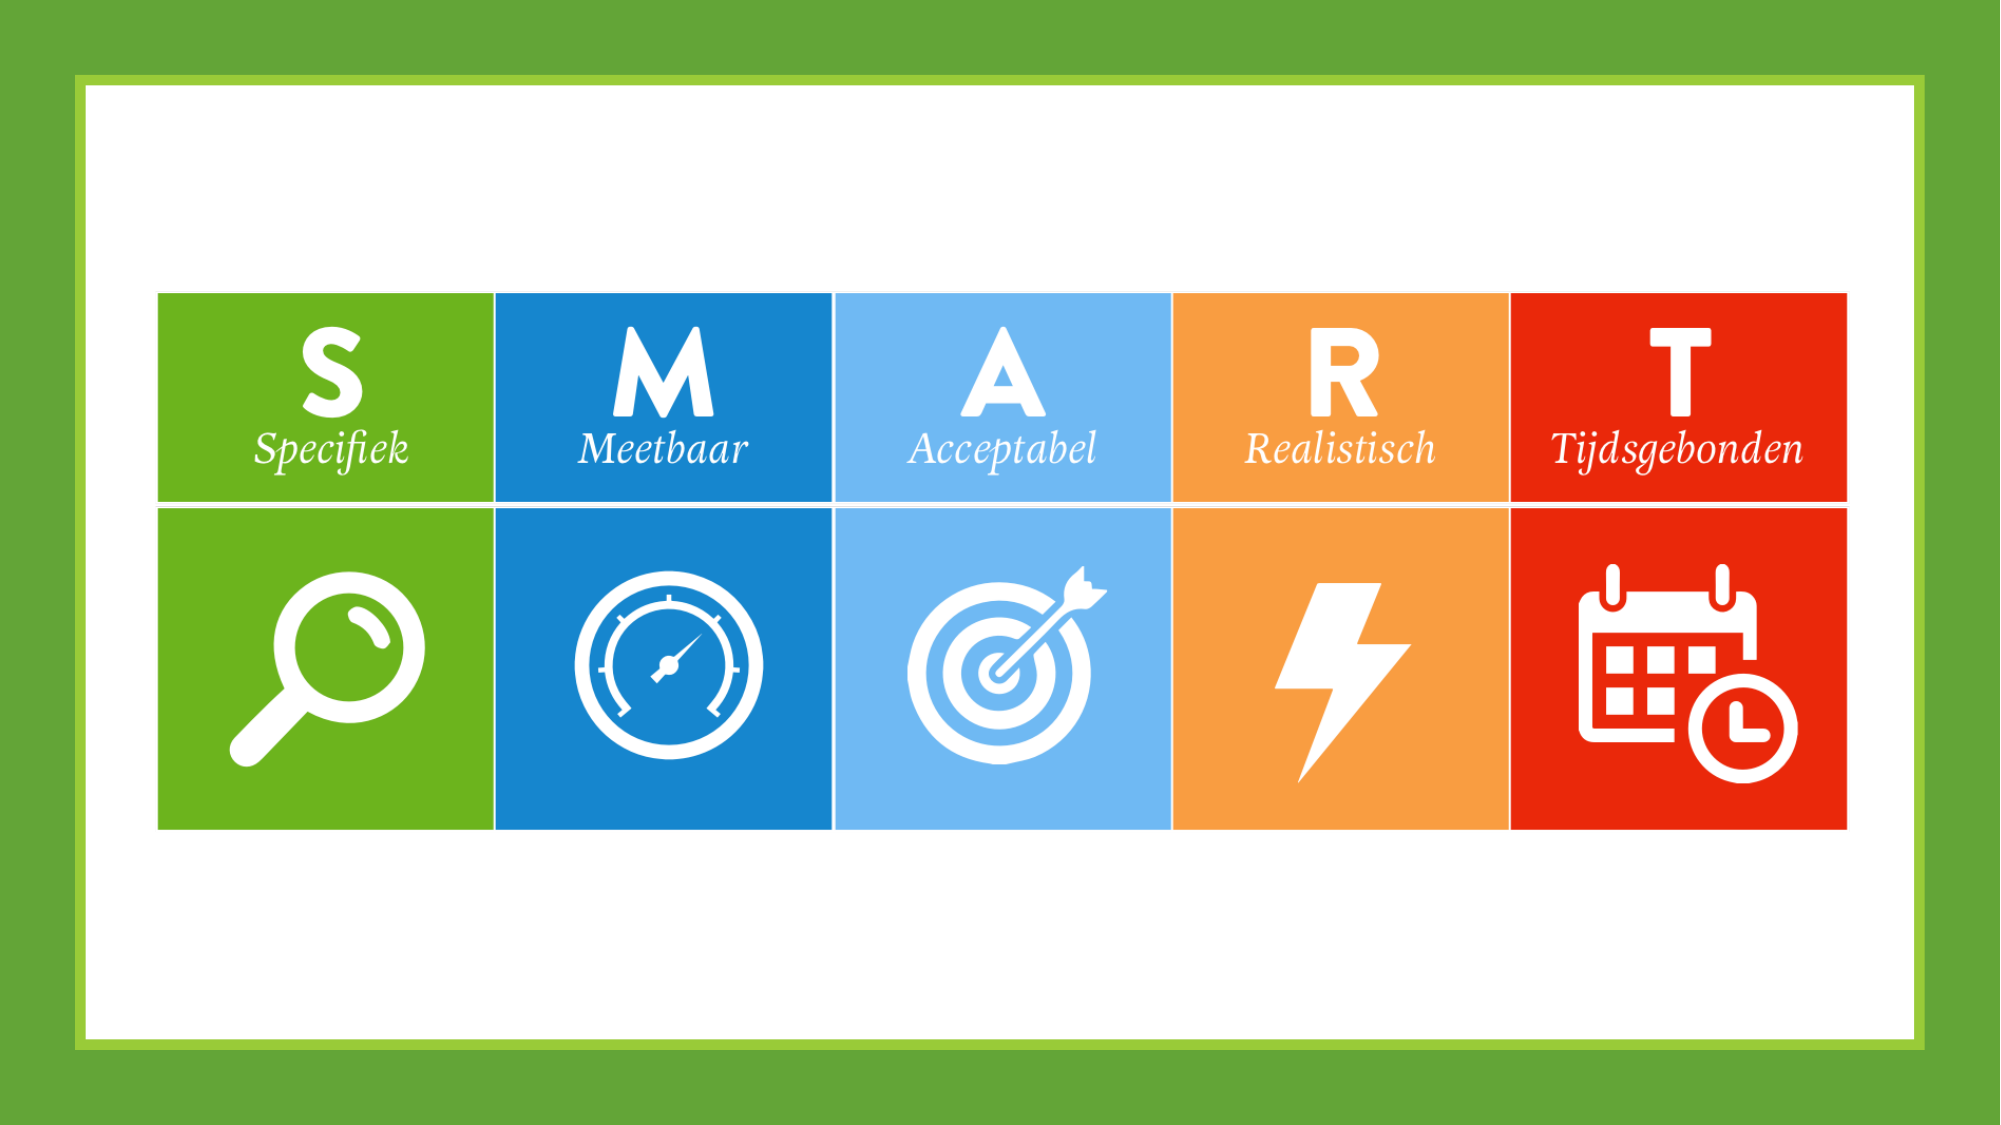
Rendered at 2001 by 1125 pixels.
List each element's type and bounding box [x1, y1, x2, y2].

text_box [74, 74, 1926, 1051]
text_box [0, 0, 2000, 1125]
text_box [84, 84, 1916, 1041]
picture [154, 290, 1851, 834]
